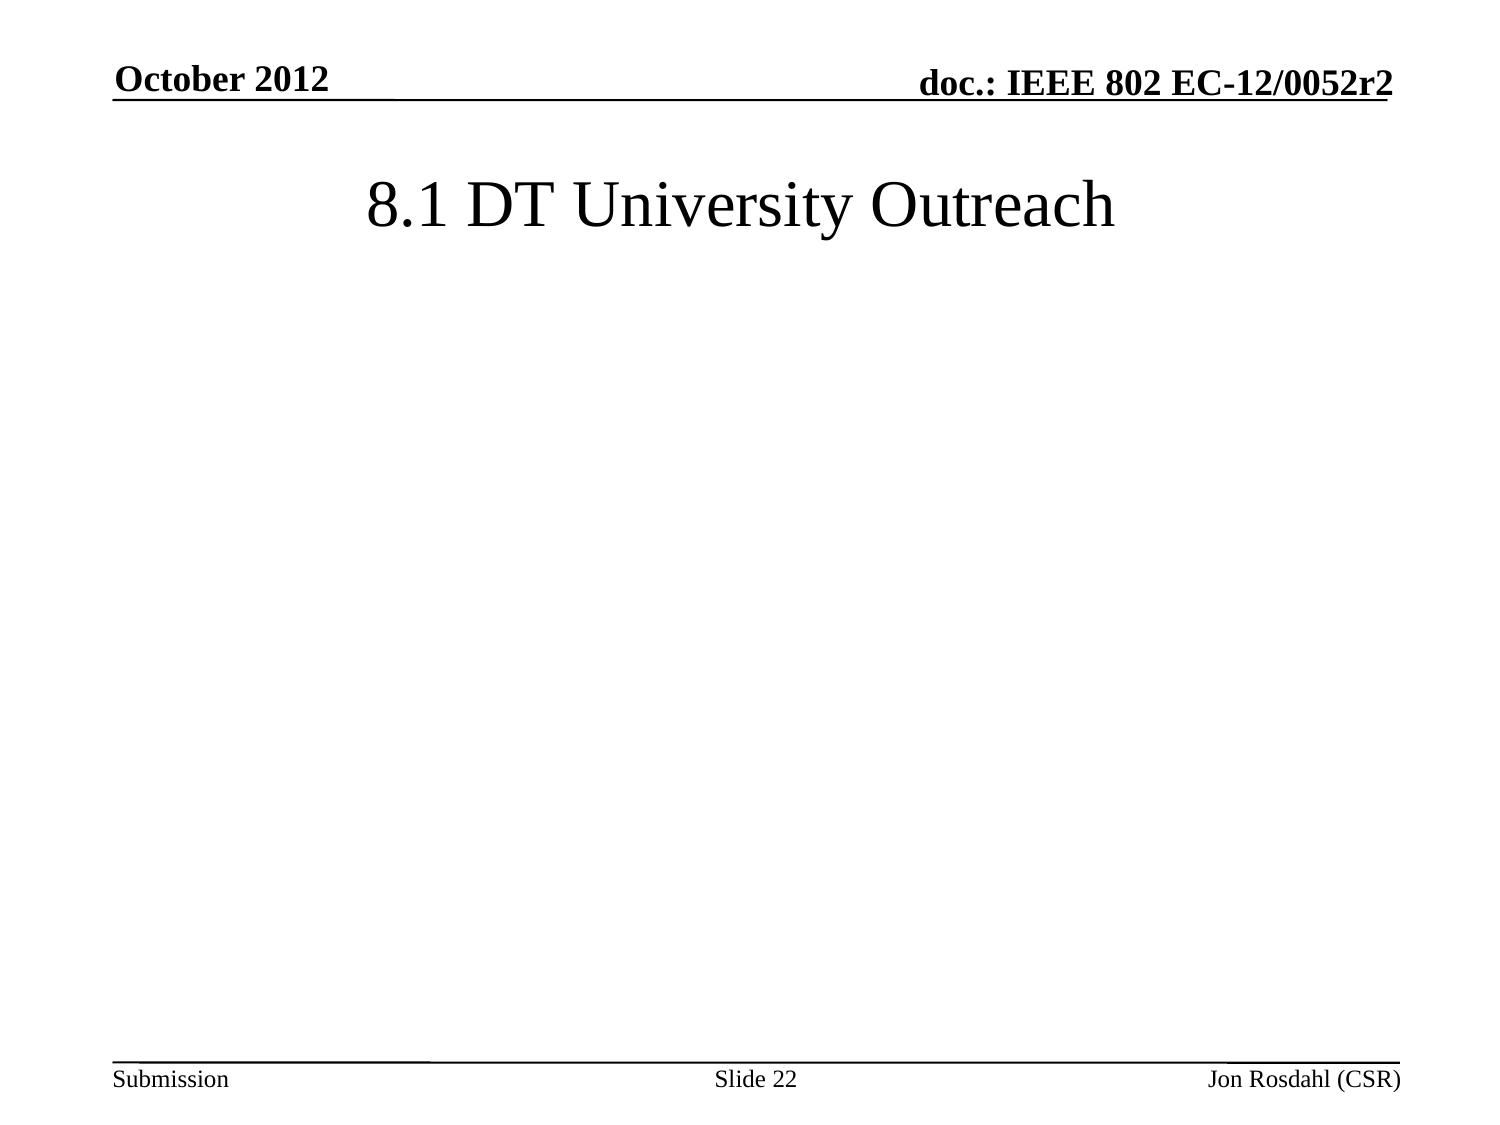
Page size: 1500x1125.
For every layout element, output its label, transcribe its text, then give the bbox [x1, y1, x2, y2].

footer Jon Rosdahl (CSR) [878, 1061, 1402, 1093]
title 8.1 DT University Outreach [112, 112, 1388, 288]
slide_number Slide 22 [712, 1061, 800, 1123]
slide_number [114, 54, 423, 100]
